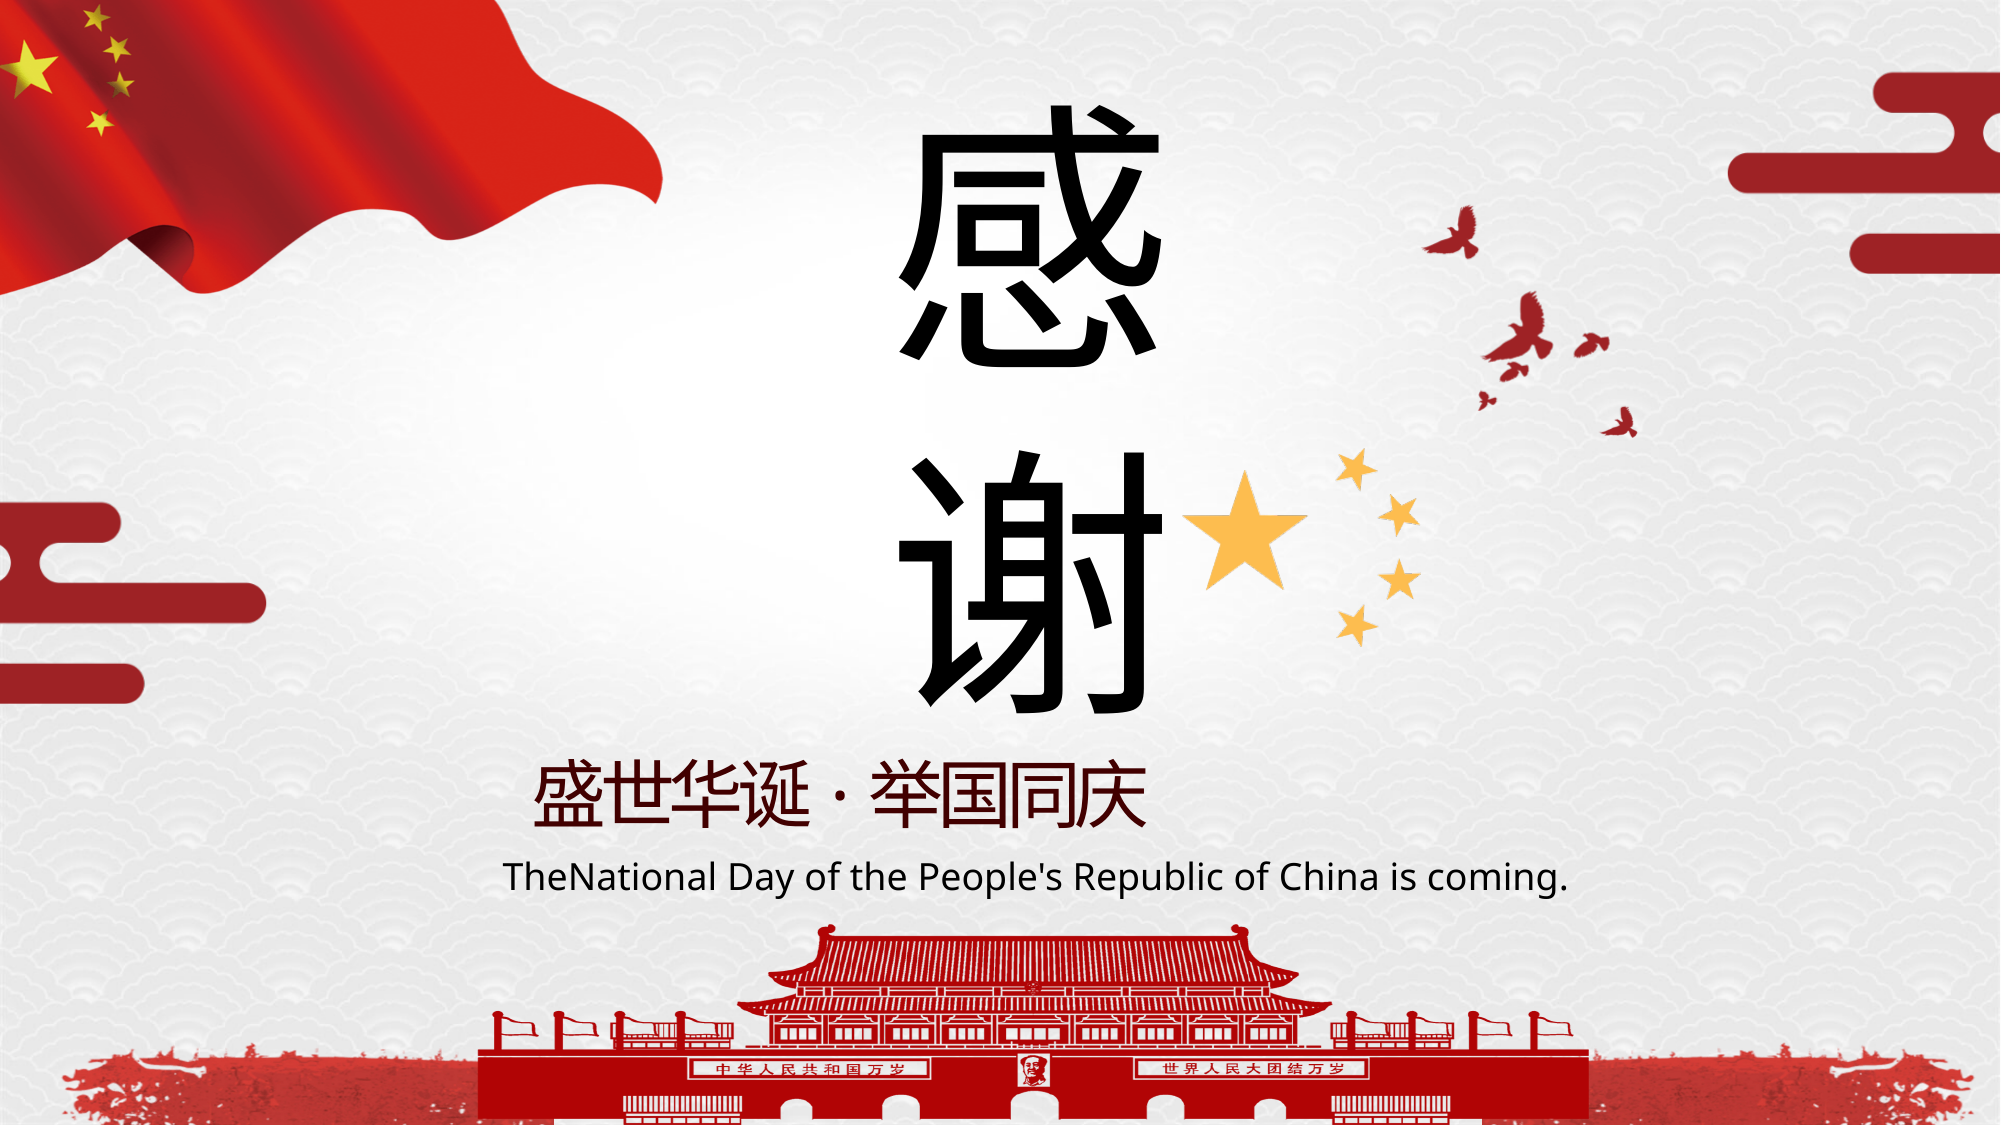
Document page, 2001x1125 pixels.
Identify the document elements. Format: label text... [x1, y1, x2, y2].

text_box 感 谢 [871, 52, 1235, 758]
text_box 盛世华诞·举国同庆 [516, 739, 1556, 845]
picture [0, 0, 2001, 1125]
text_box TheNational Day of the People's Republic of China is coming. [425, 845, 1647, 906]
